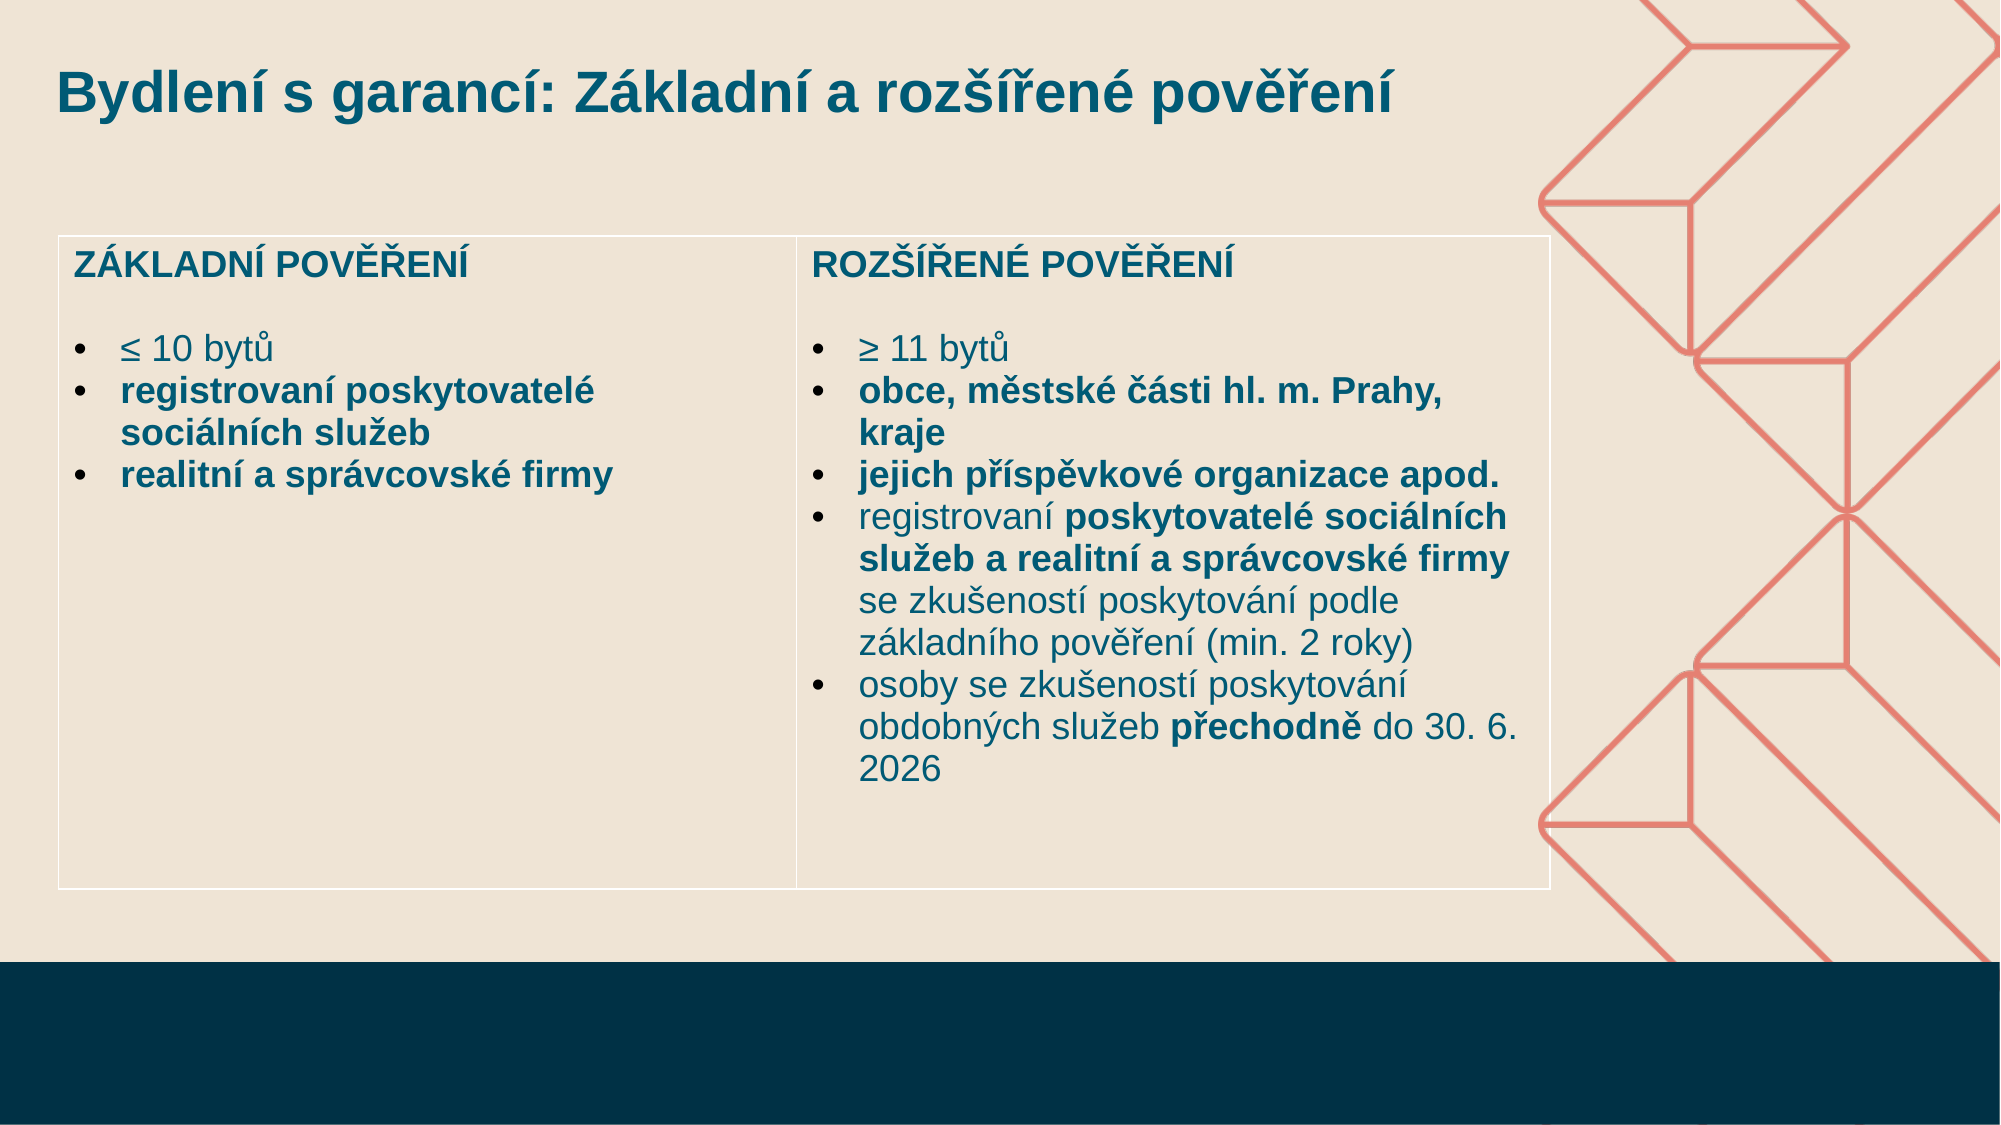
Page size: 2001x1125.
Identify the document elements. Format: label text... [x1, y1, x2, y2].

table_header ROZŠÍŘENÉ POVĚŘENÍ ≥ 11 bytů obce, městské části hl. m. Prahy, kraje jejich příspěvkové organizace apod. registrovaní poskytovatelé sociálních služeb a realitní a správcovské firmy se zkušeností poskytování podle základního pověření (min. 2 roky) osoby se zkušeností poskytování obdobných služeb přechodně do 30. 6. 2026 [797, 379, 1538, 888]
picture [1538, 0, 2000, 961]
text_box [41, 139, 1538, 379]
table_header ZÁKLADNÍ POVĚŘENÍ ≤ 10 bytů registrovaní poskytovatelé sociálních služeb realitní a správcovské firmy [59, 379, 796, 888]
text_box Bydlení s garancí: Základní a rozšířené pověření [41, 46, 1538, 132]
text_box [0, 962, 1538, 1125]
